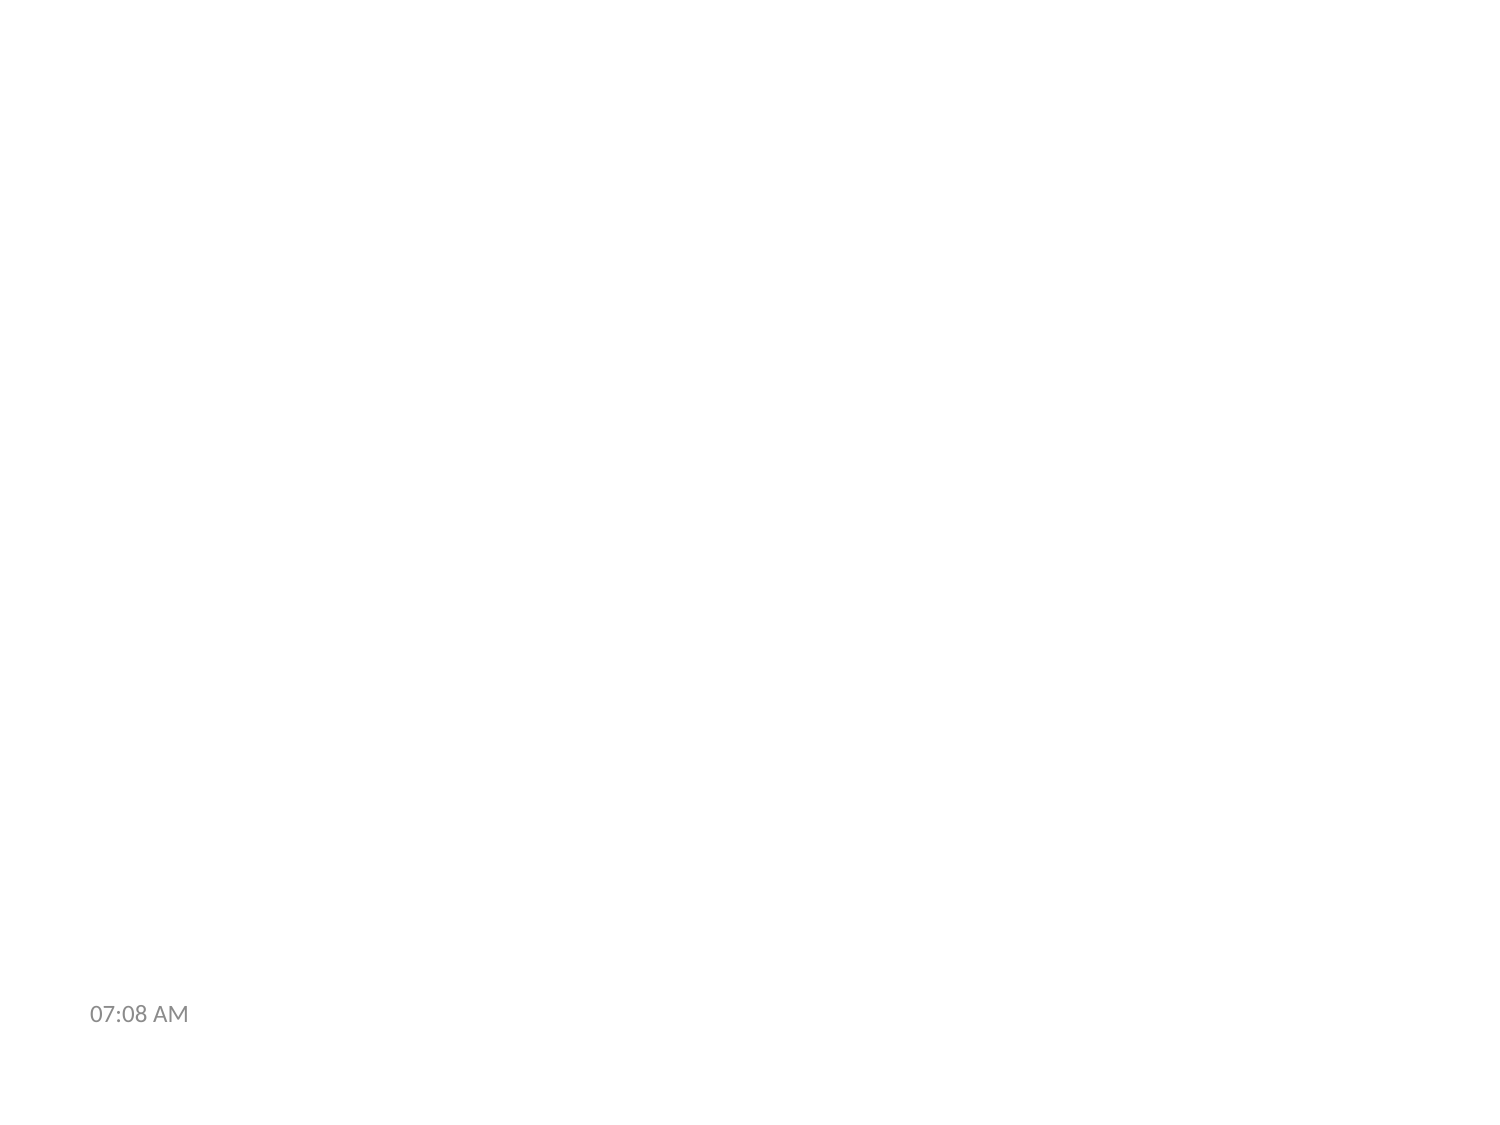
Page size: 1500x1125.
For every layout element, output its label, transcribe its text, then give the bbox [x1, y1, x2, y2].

text_box 3:35 PM [75, 982, 425, 1043]
